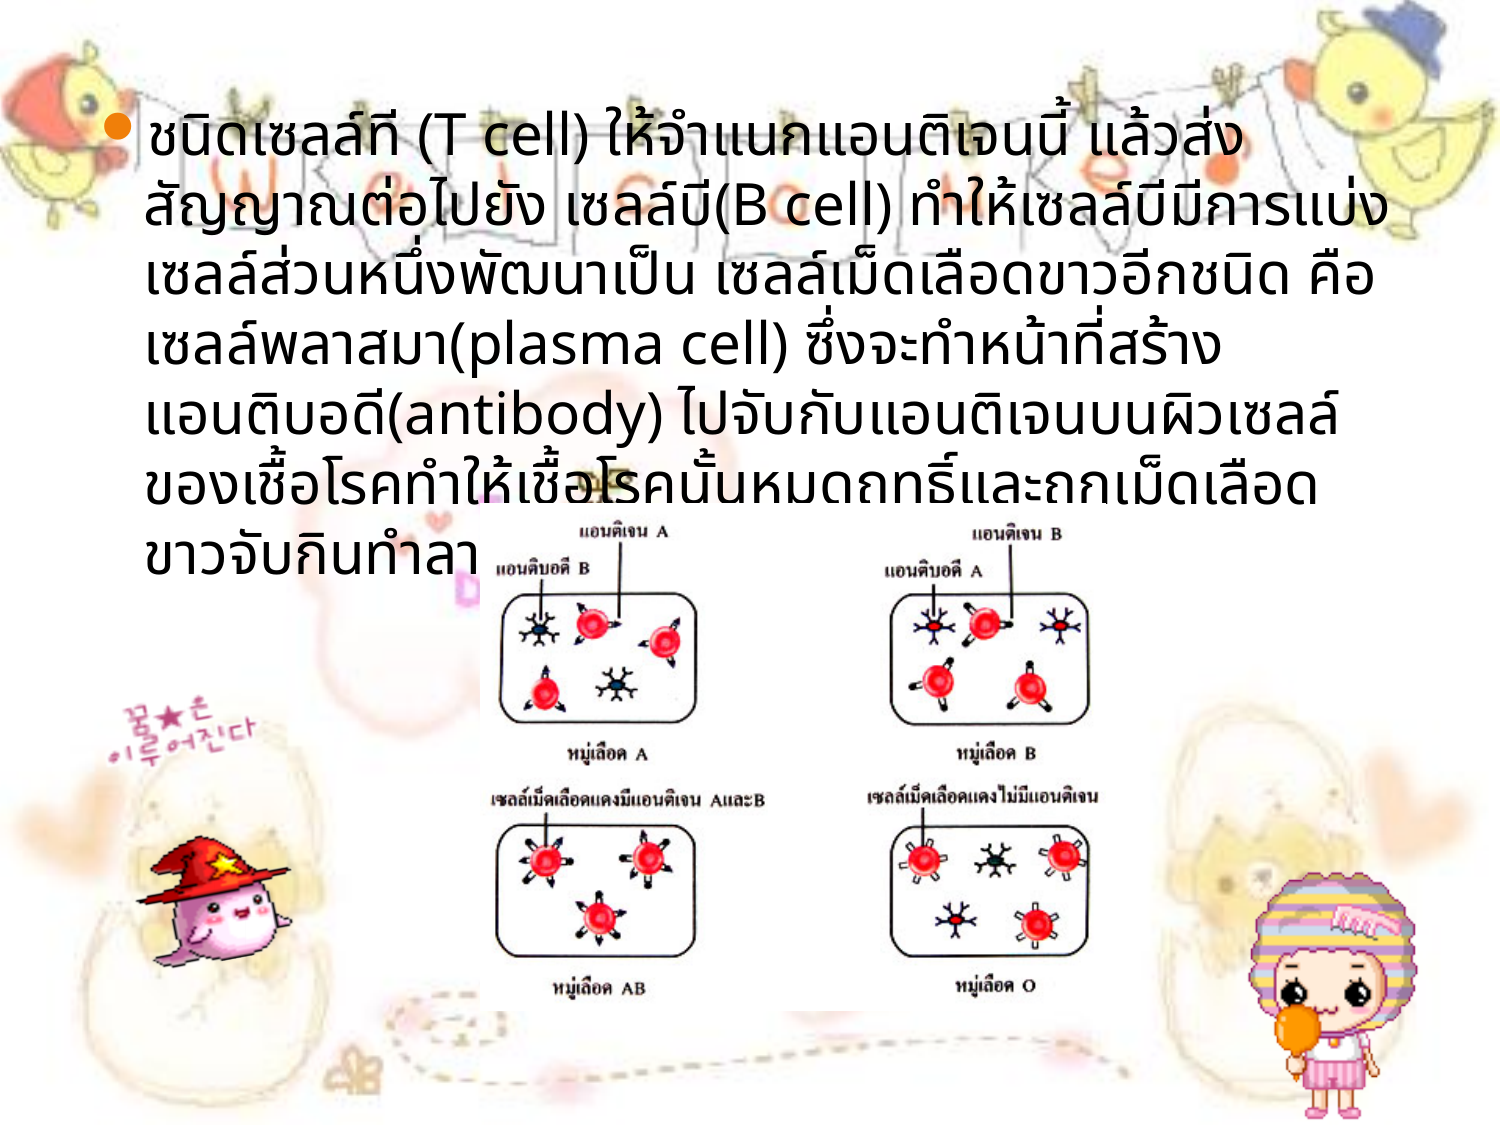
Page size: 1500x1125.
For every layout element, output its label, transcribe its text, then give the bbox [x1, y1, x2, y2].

picture [0, 0, 1500, 1125]
list ชนิดเซลล์ที (T cell) ให้จำแนกแอนติเจนนี้ แล้วส่งสัญญาณต่อไปยัง เซลล์บี(B cell) ทำให้เซลล์บีมีการแบ่งเซลล์ส่วนหนึ่งพัฒนาเป็น เซลล์เม็ดเลือดขาวอีกชนิด คือ เซลล์พลาสมา(plasma cell) ซึ่งจะทำหน้าที่สร้าง แอนติบอดี(antibody) ไปจับกับแอนติเจนบนผิวเซลล์ของเชื้อโรคทำให้เชื้อโรคนั้นหมดฤทธิ์และถูกเม็ดเลือดขาวจับกินทำลายได้ง่ายขึ้น [70, 82, 1413, 769]
